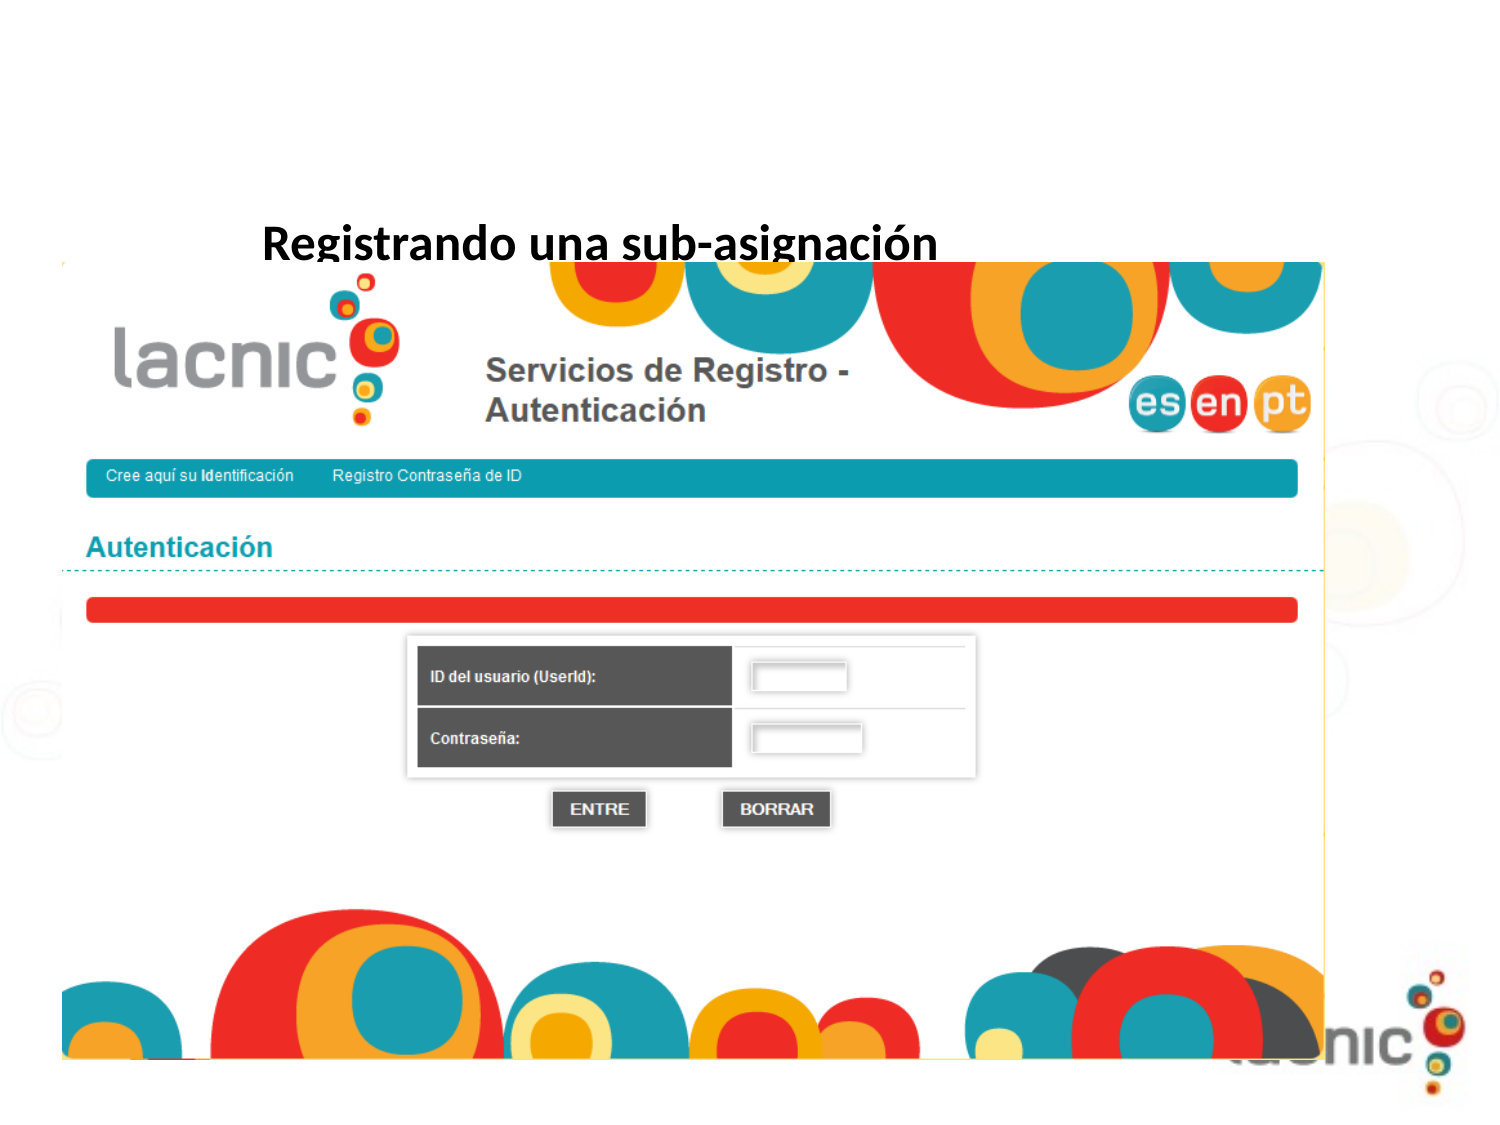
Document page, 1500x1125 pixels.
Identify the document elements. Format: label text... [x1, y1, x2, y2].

picture [0, 0, 1500, 1125]
subtitle Registrando una sub-asignación http://www.lacnic.net/login [0, 200, 1203, 351]
